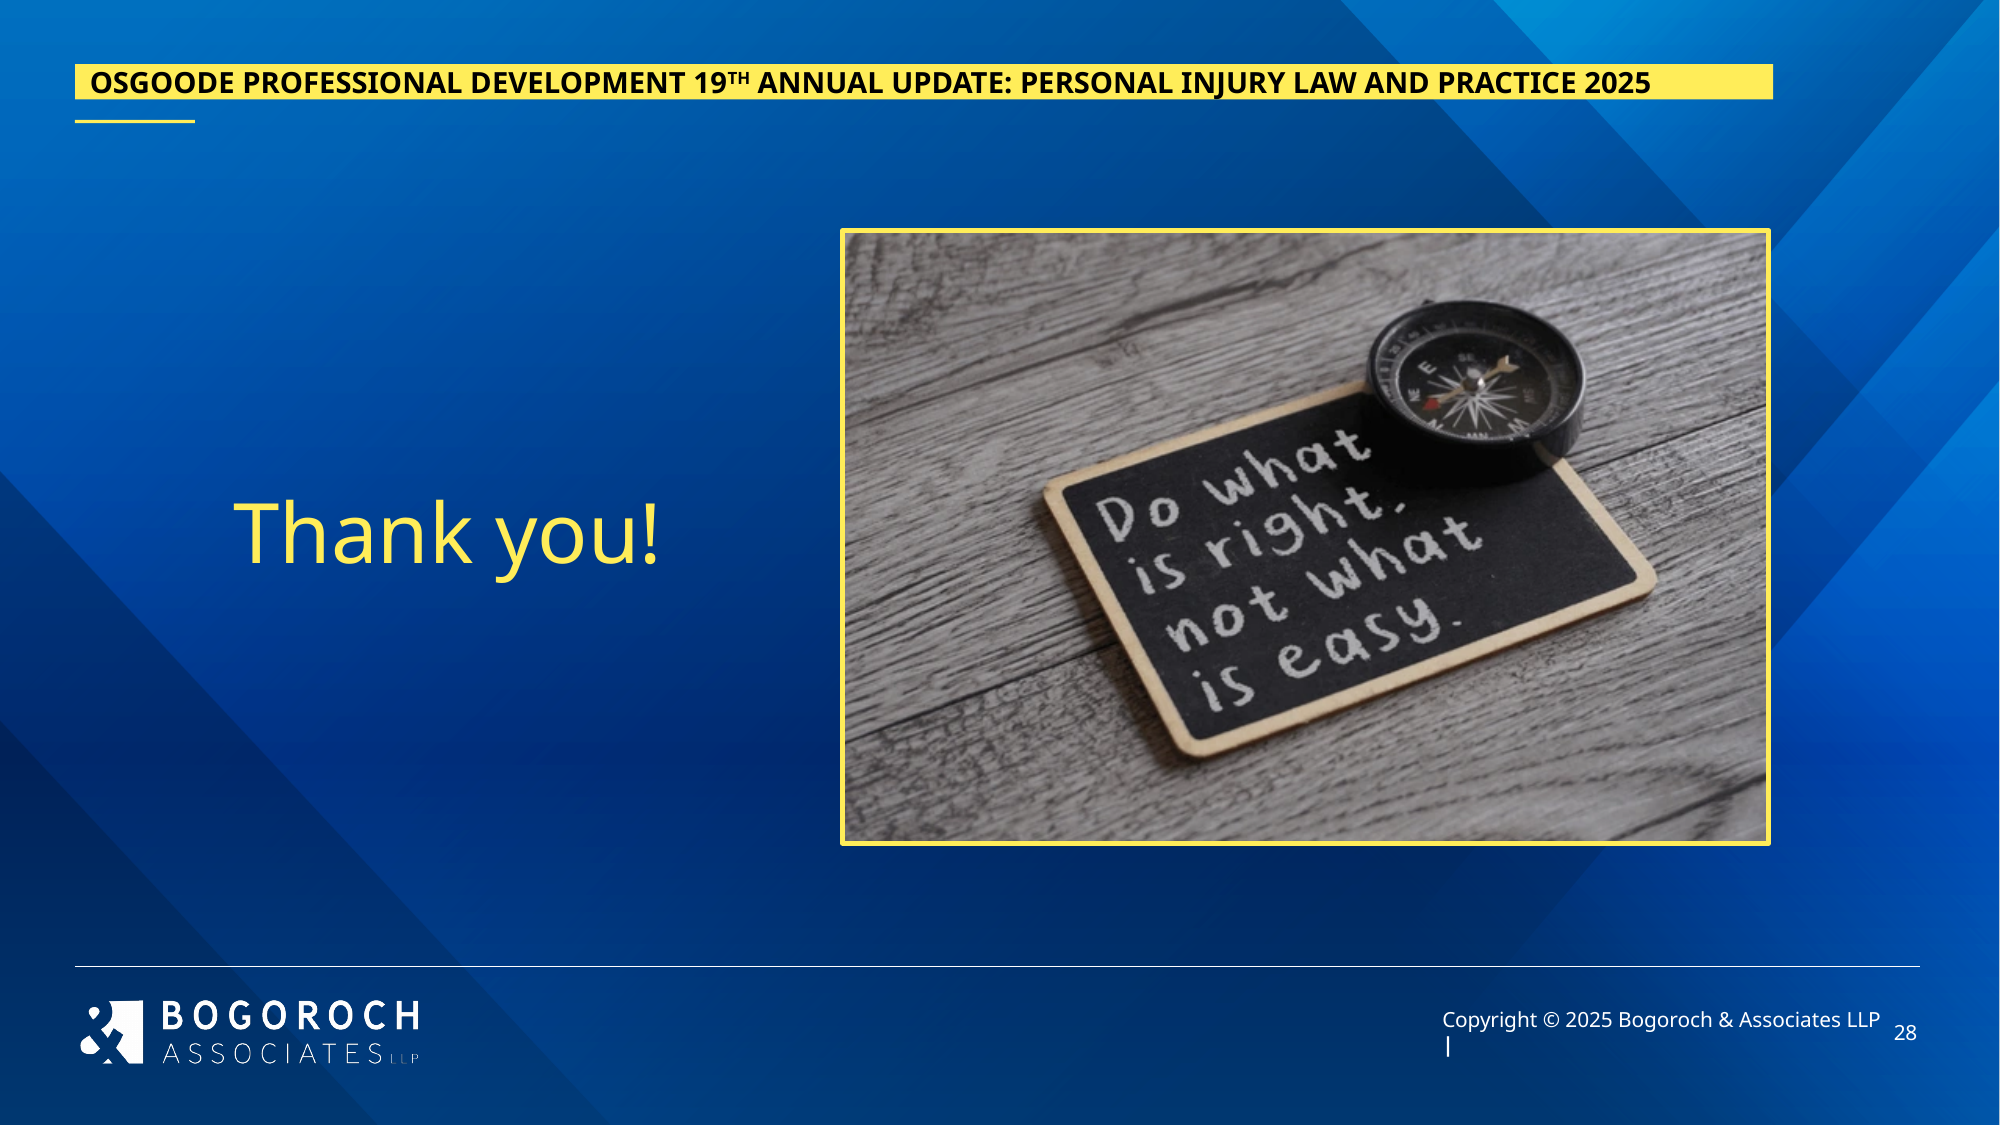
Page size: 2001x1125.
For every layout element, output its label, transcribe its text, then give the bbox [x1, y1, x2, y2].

title Thank you! [233, 493, 840, 580]
picture [0, 0, 2000, 1125]
